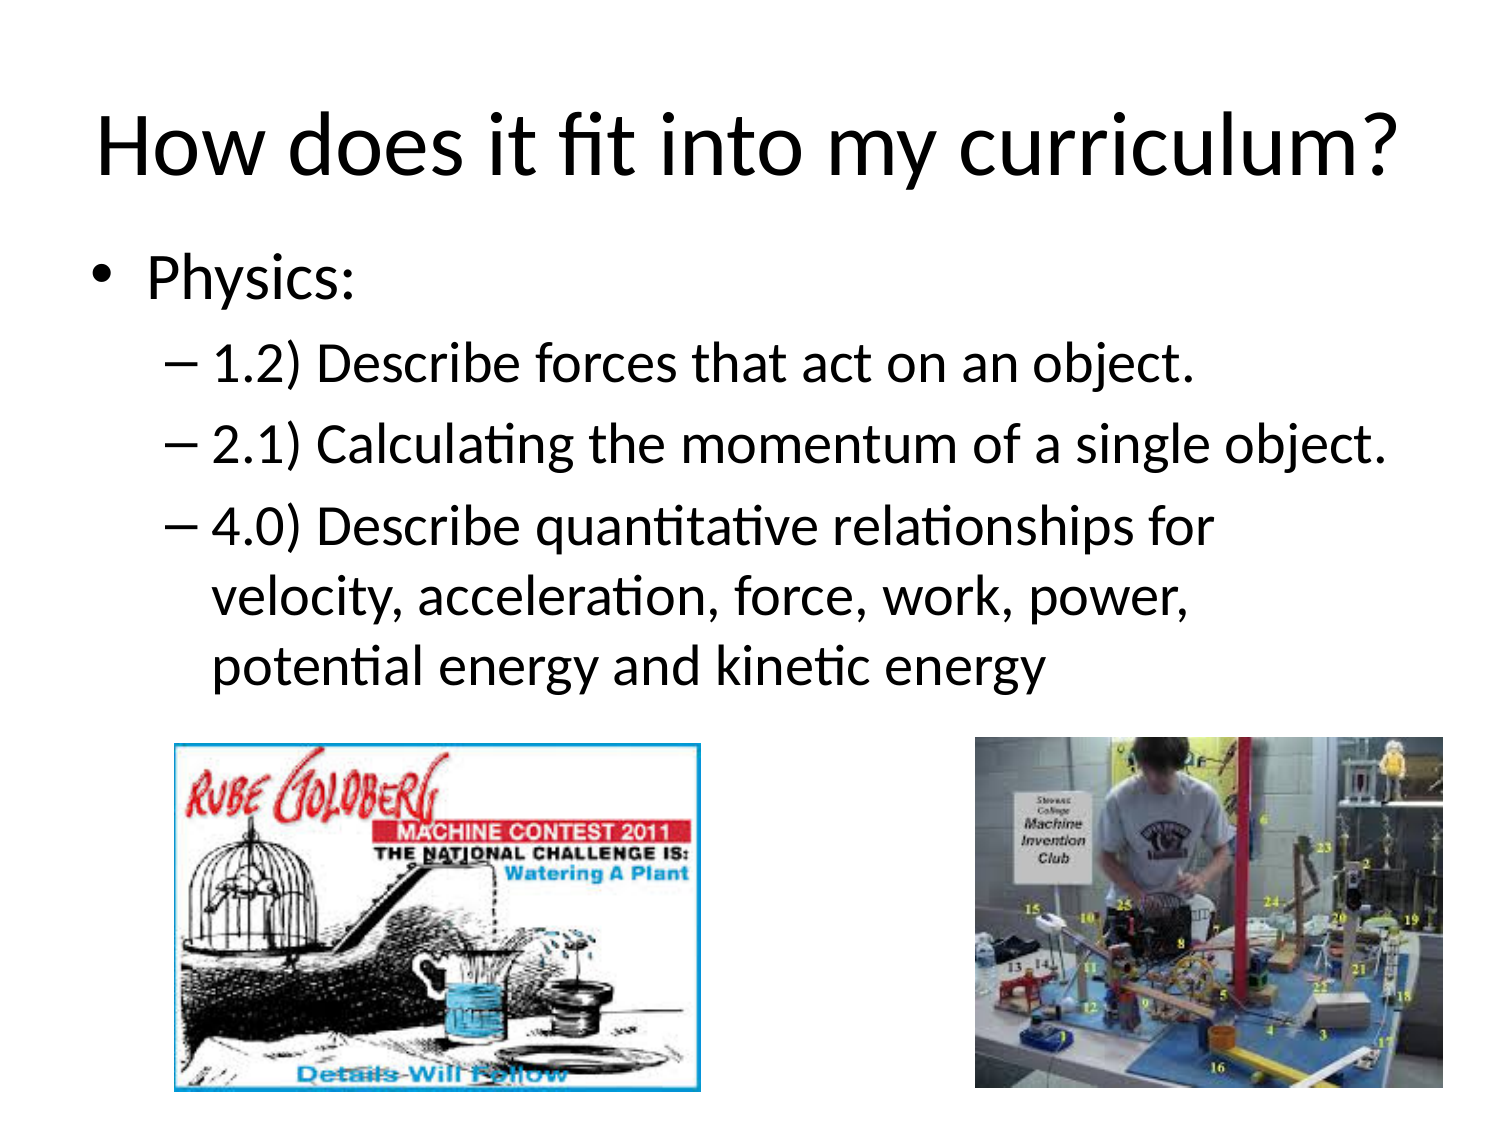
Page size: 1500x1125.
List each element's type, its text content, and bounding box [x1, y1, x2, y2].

list Physics: 1.2) Describe forces that act on an object. 2.1) Calculating the momentum of a single object. 4.0) Describe quantitative relationships for velocity, acceleration, force, work, power, potential energy and kinetic energy [75, 224, 1425, 968]
title How does it fit into my curriculum? [75, 45, 1425, 224]
picture [974, 737, 1443, 1088]
picture [174, 746, 698, 1089]
